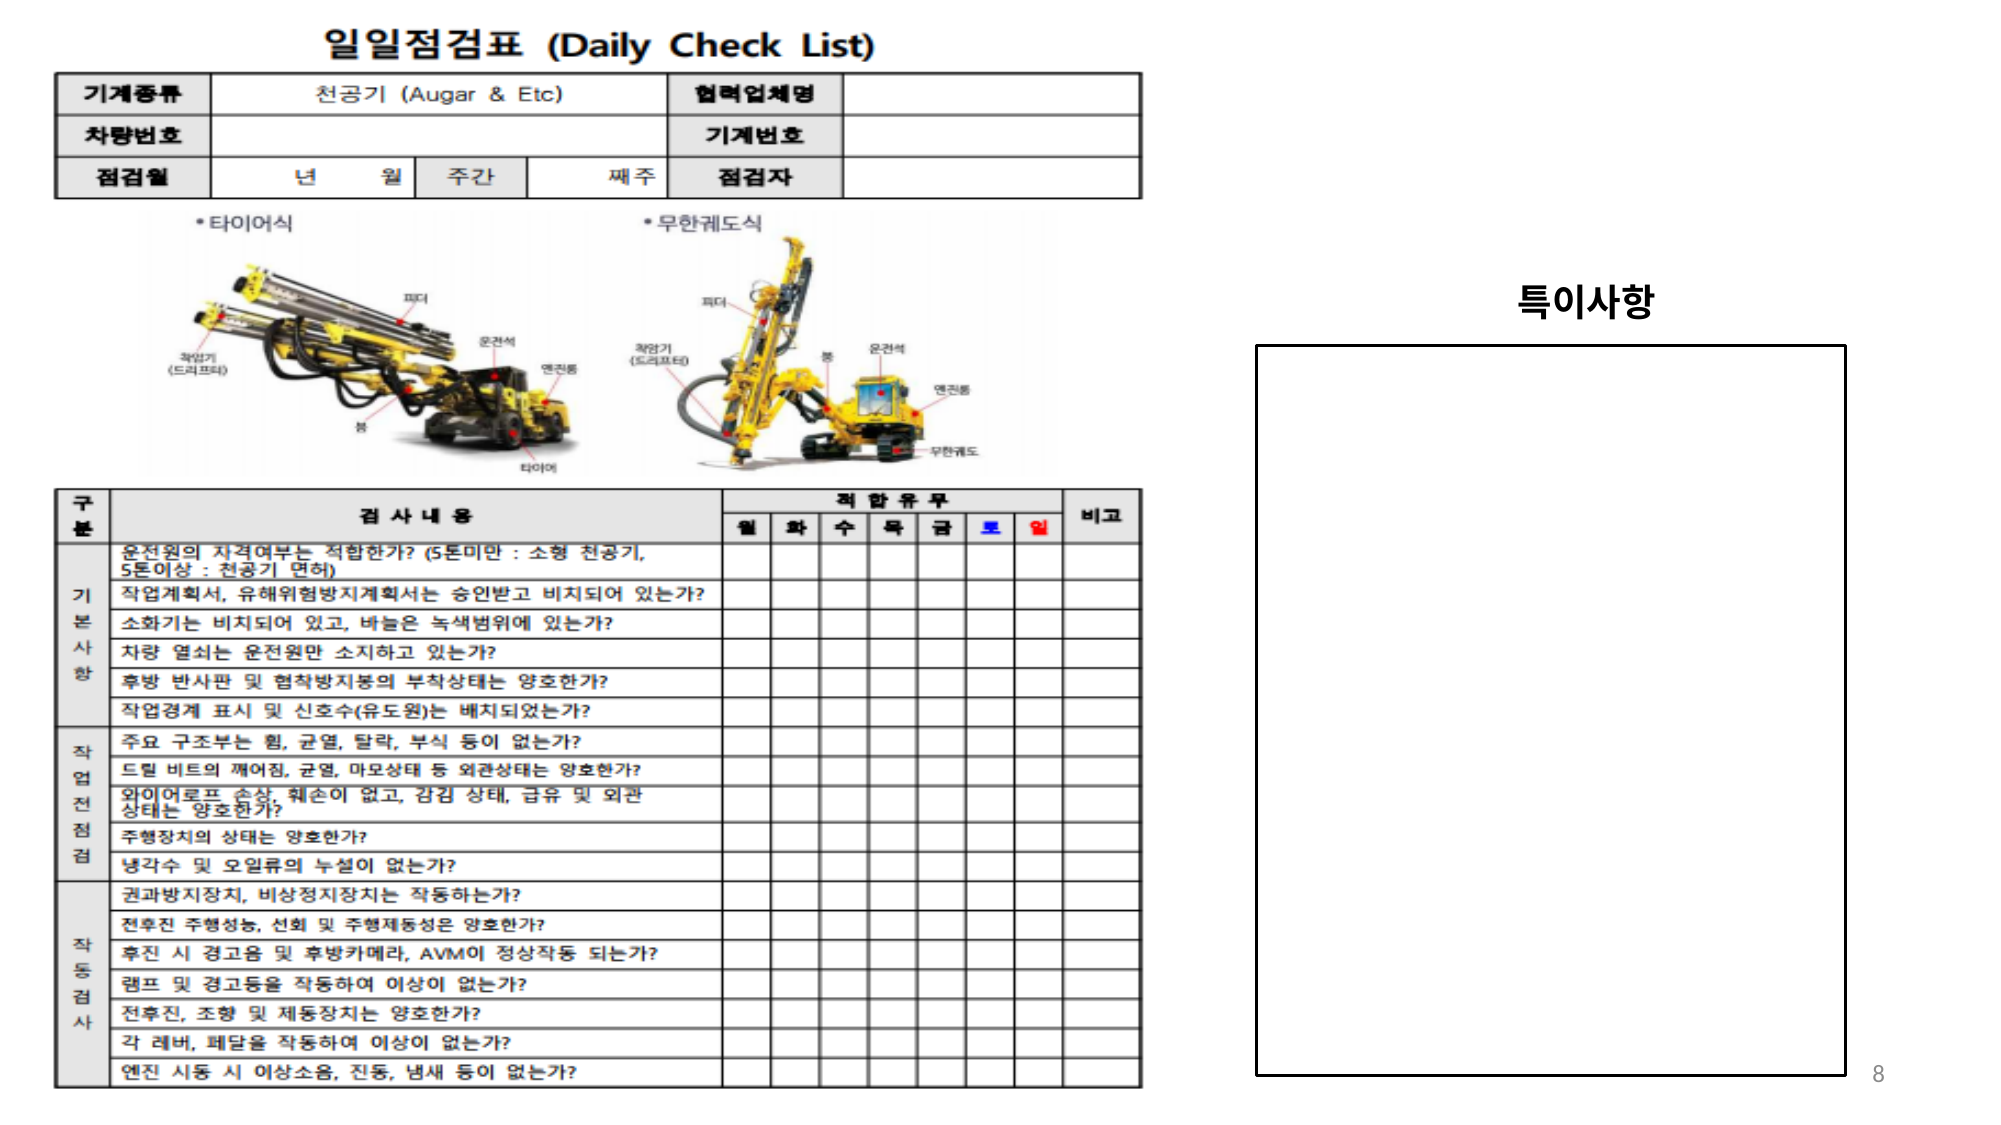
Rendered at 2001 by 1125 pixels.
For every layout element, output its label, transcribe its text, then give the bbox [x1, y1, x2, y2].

picture [14, 18, 1183, 1104]
slide_number 8 [1433, 1042, 1900, 1103]
text_box [1255, 344, 1847, 1077]
text_box 특이사항 [1199, 271, 1877, 332]
